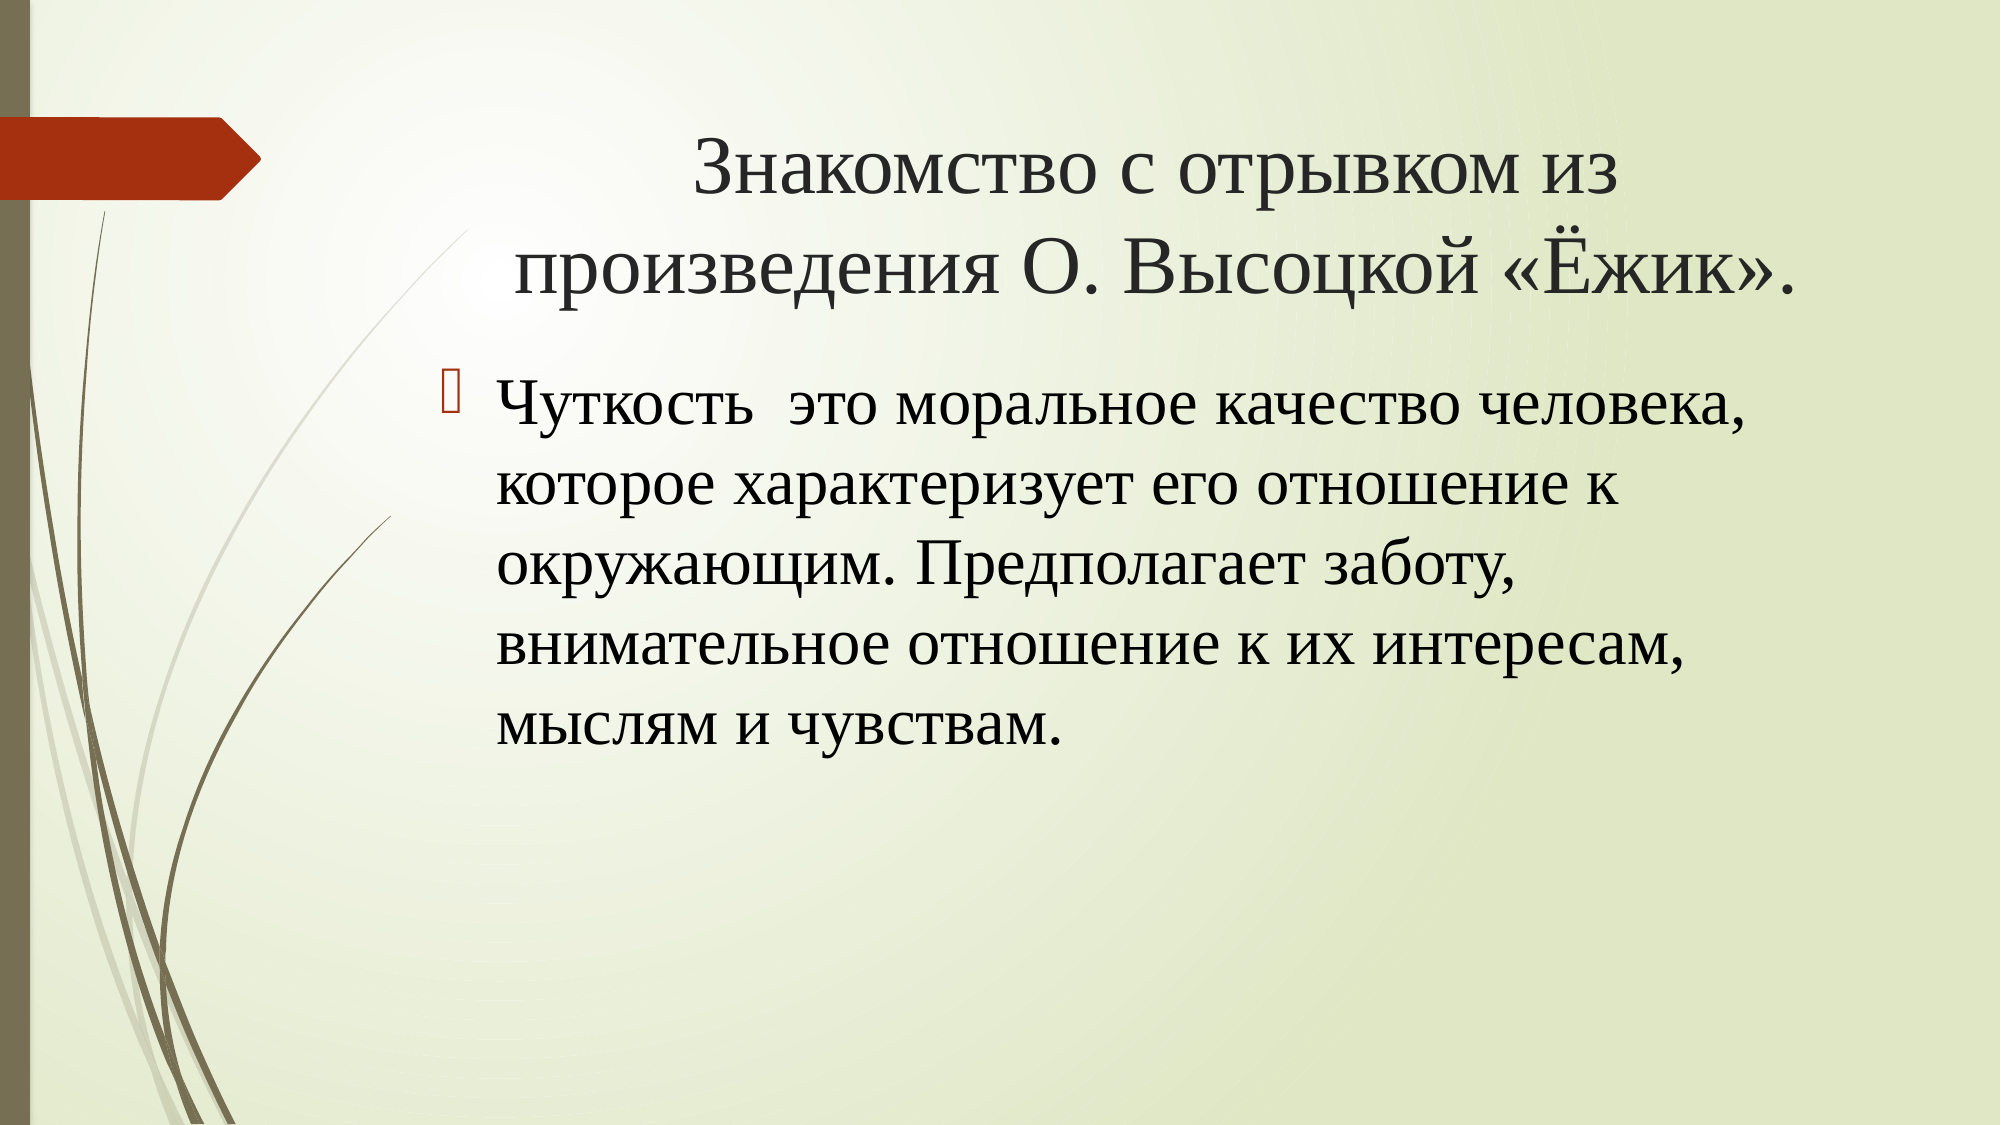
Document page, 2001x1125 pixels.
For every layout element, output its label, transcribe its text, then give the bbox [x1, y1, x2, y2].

list Чуткость это моральное качество человека, которое характеризует его отношение к окружающим. Предполагает заботу, внимательное отношение к их интересам, мыслям и чувствам. [424, 350, 1888, 970]
title Знакомство с отрывком из произведения О. Высоцкой «Ёжик». [425, 102, 1888, 313]
